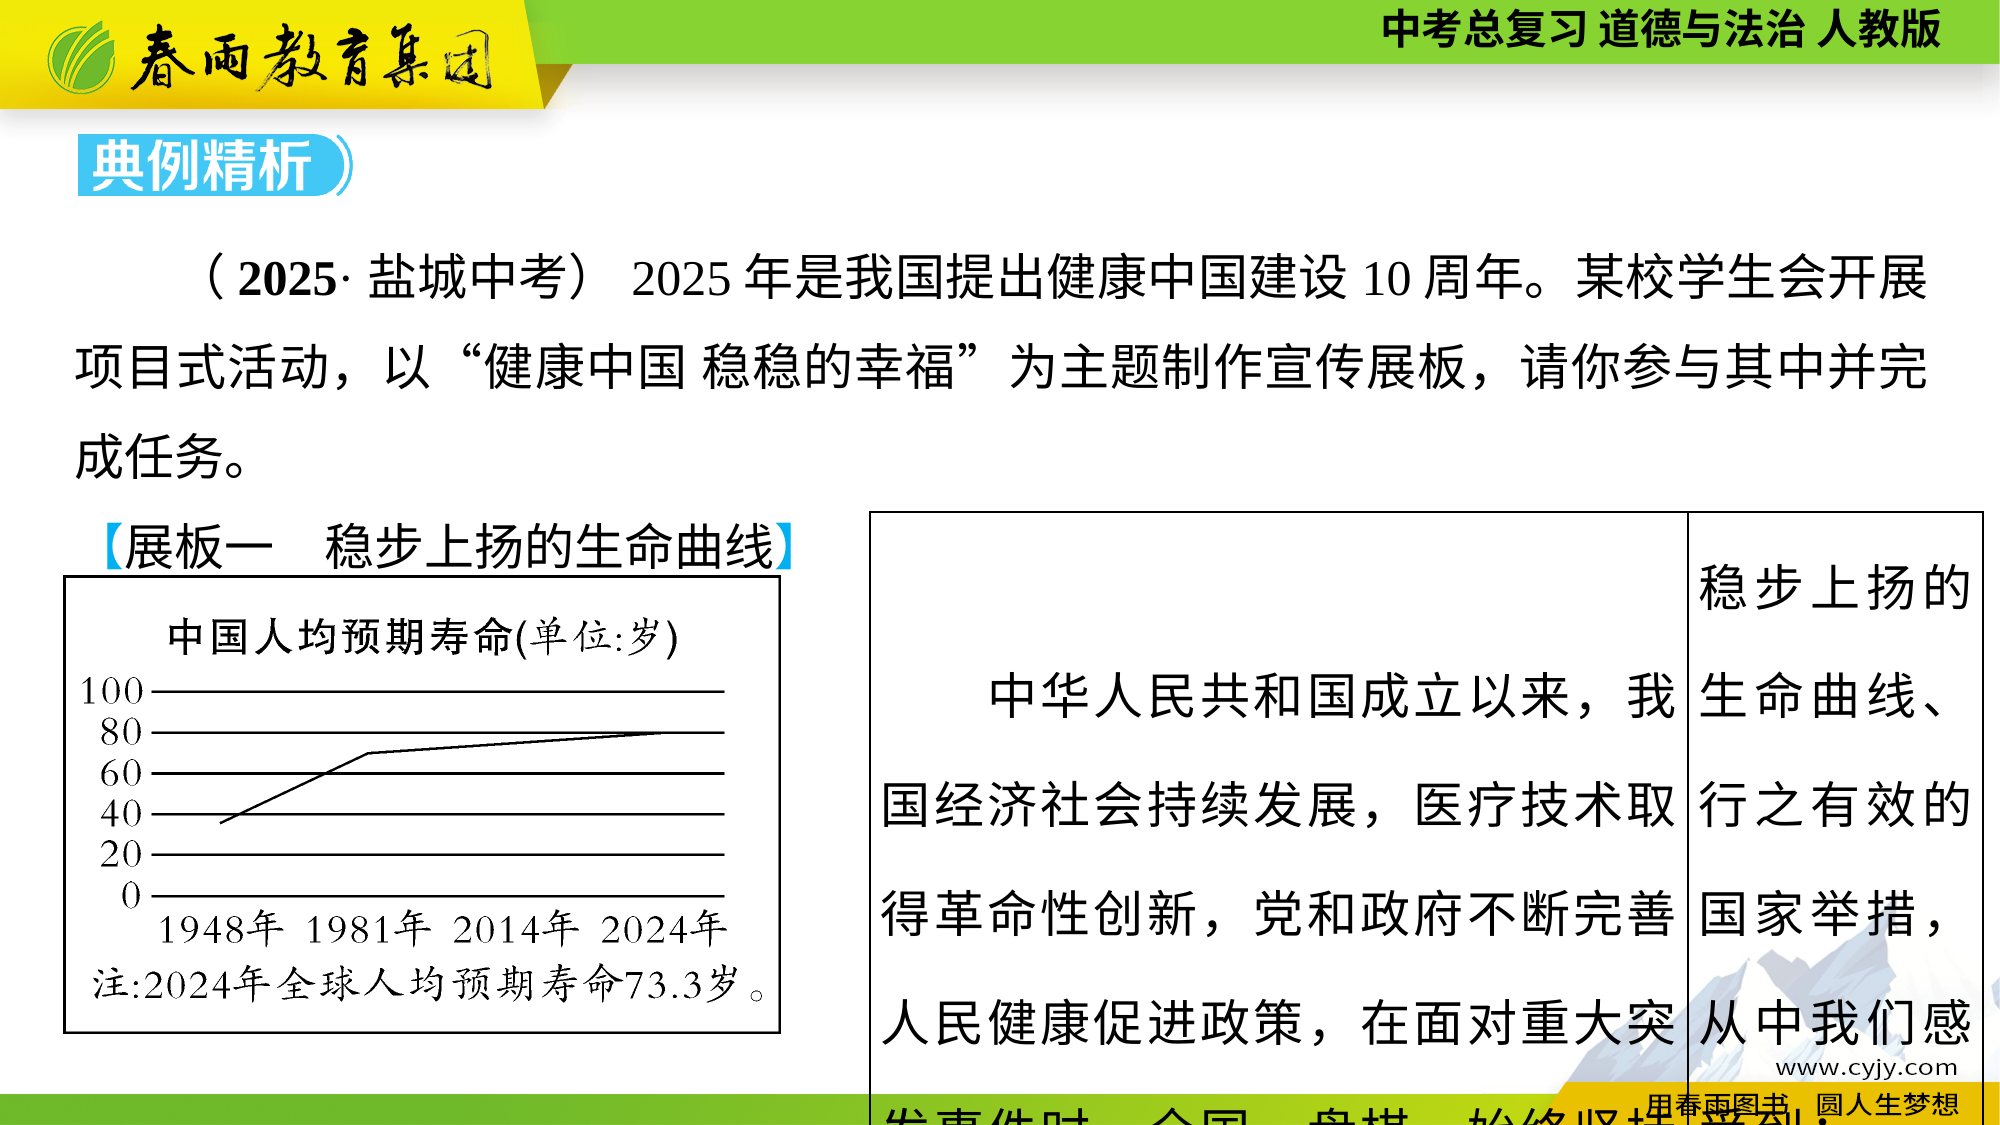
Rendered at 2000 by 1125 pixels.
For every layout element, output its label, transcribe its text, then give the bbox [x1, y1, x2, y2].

table_header 中华人民共和国成立以来，我国经济社会持续发展，医疗技术取得革命性创新，党和政府不断完善人民健康促进政策，在面对重大突发事件时，全国一盘棋，始终坚持生命至上、人民至上。 [871, 513, 1687, 1125]
table_header 稳步上扬的生命曲线、行之有效的国家举措，从中我们感受到： [1689, 513, 1982, 1125]
picture [0, 0, 2000, 1125]
list （2025·盐城中考）2025年是我国提出健康中国建设10周年。某校学生会开展项目式活动，以“健康中国 稳稳的幸福”为主题制作宣传展板，请你参与其中并完成任务。 【展板一 稳步上扬的生命曲线】 [59, 208, 1944, 576]
